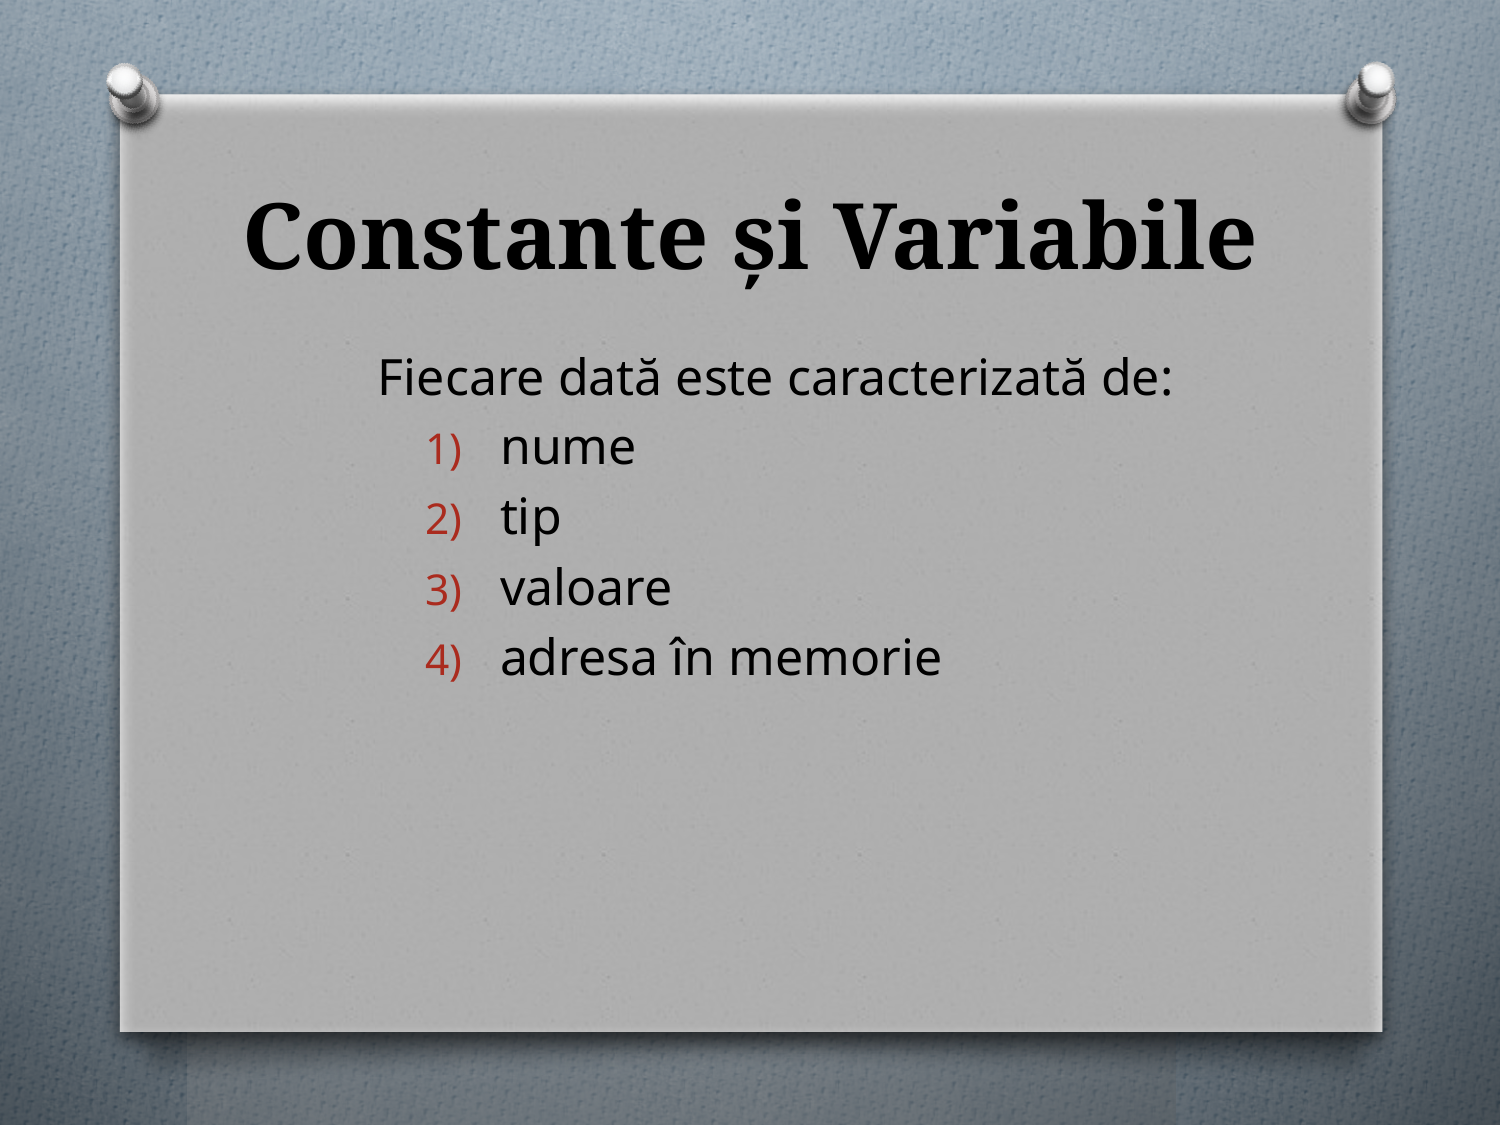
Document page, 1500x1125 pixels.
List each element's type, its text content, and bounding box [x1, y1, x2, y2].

picture [75, 29, 198, 153]
list Fiecare dată este caracterizată de: nume tip valoare adresa în memorie [350, 337, 1367, 929]
picture [1317, 35, 1439, 156]
title Constante şi Variabile [179, 134, 1323, 332]
